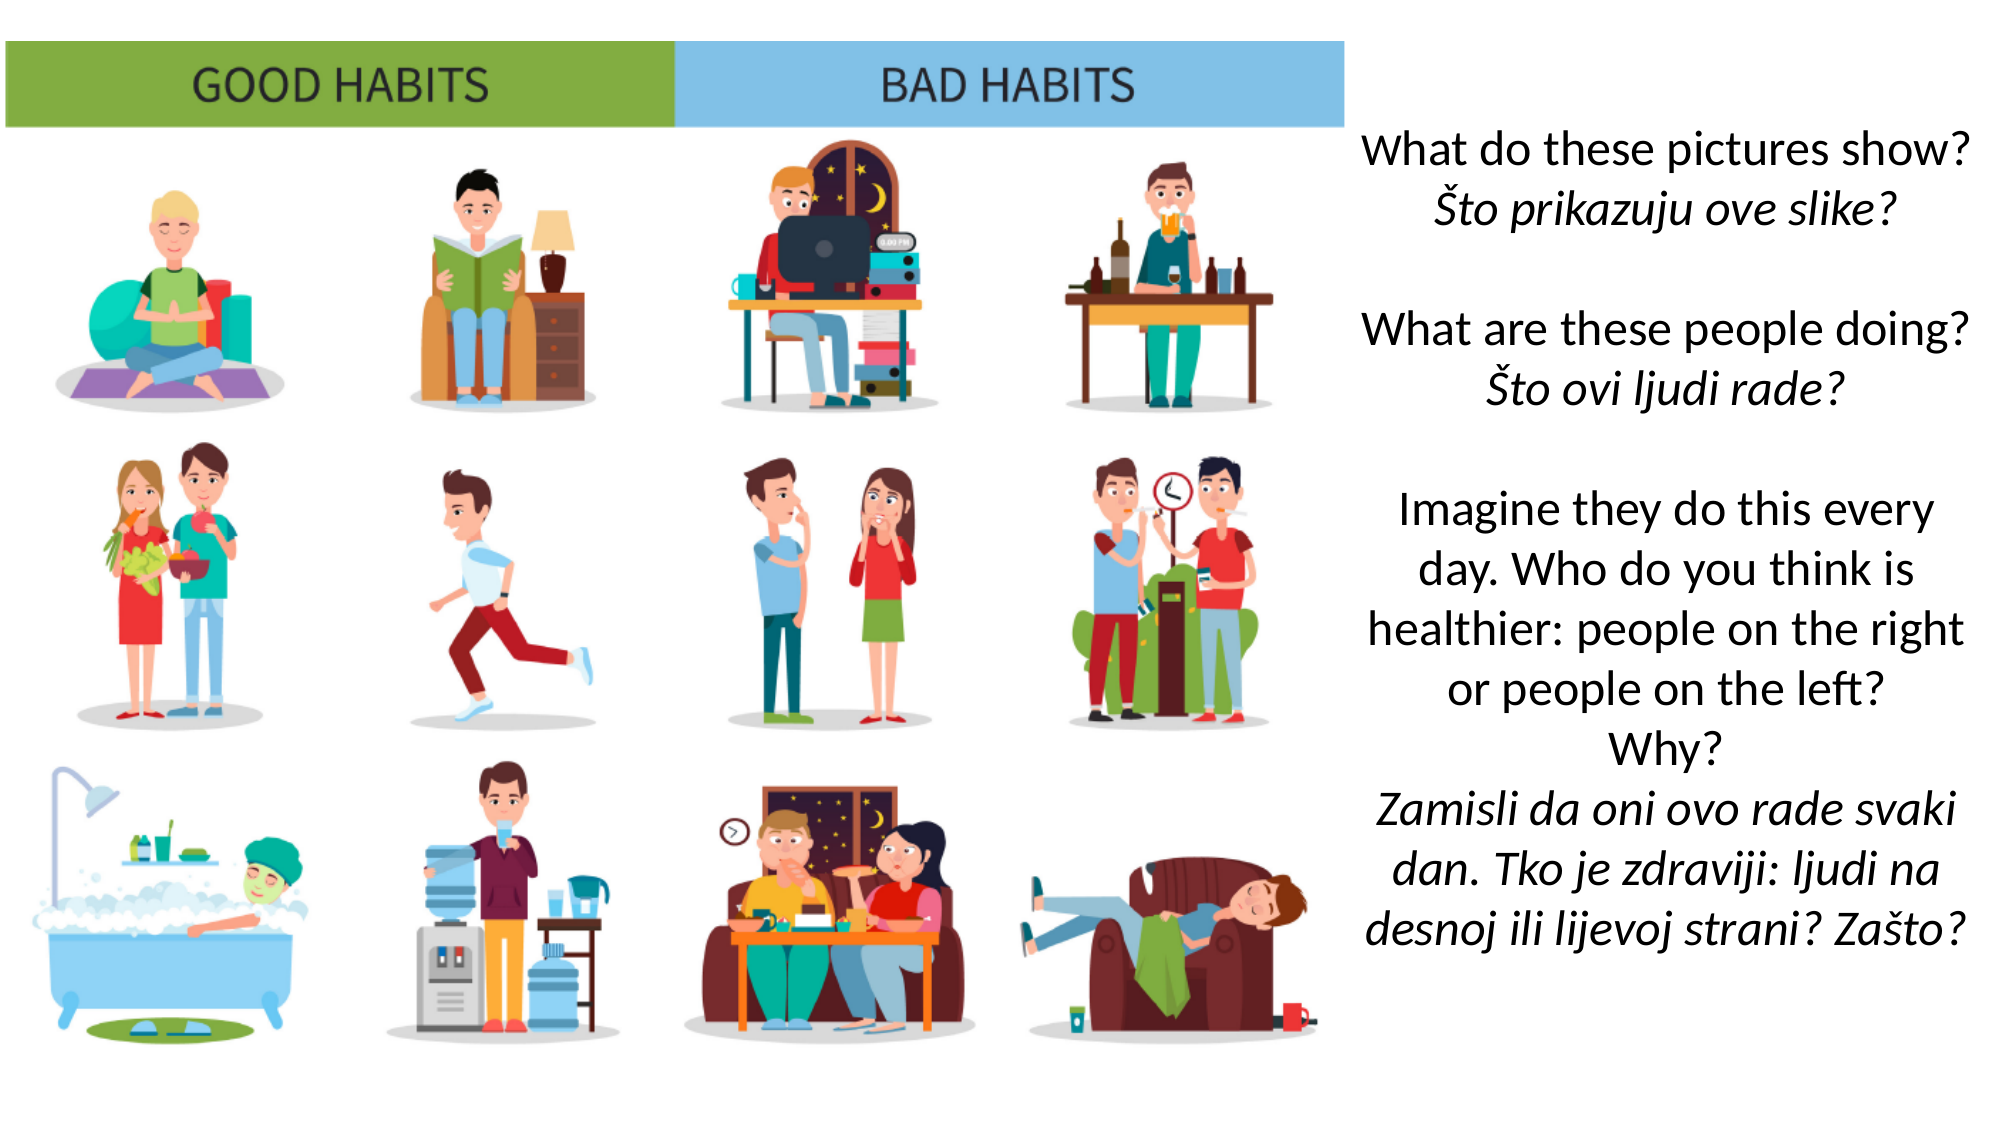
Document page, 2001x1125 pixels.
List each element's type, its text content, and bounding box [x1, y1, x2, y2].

text_box What do these pictures show? Što prikazuju ove slike? What are these people doing? Što ovi ljudi rade? Imagine they do this every day. Who do you think is healthier: people on the right or people on the left? Why? Zamisli da oni ovo rade svaki dan. Tko je zdraviji: ljudi na desnoj ili lijevoj strani? Zašto? [1346, 107, 1989, 963]
picture [0, 41, 1346, 1083]
